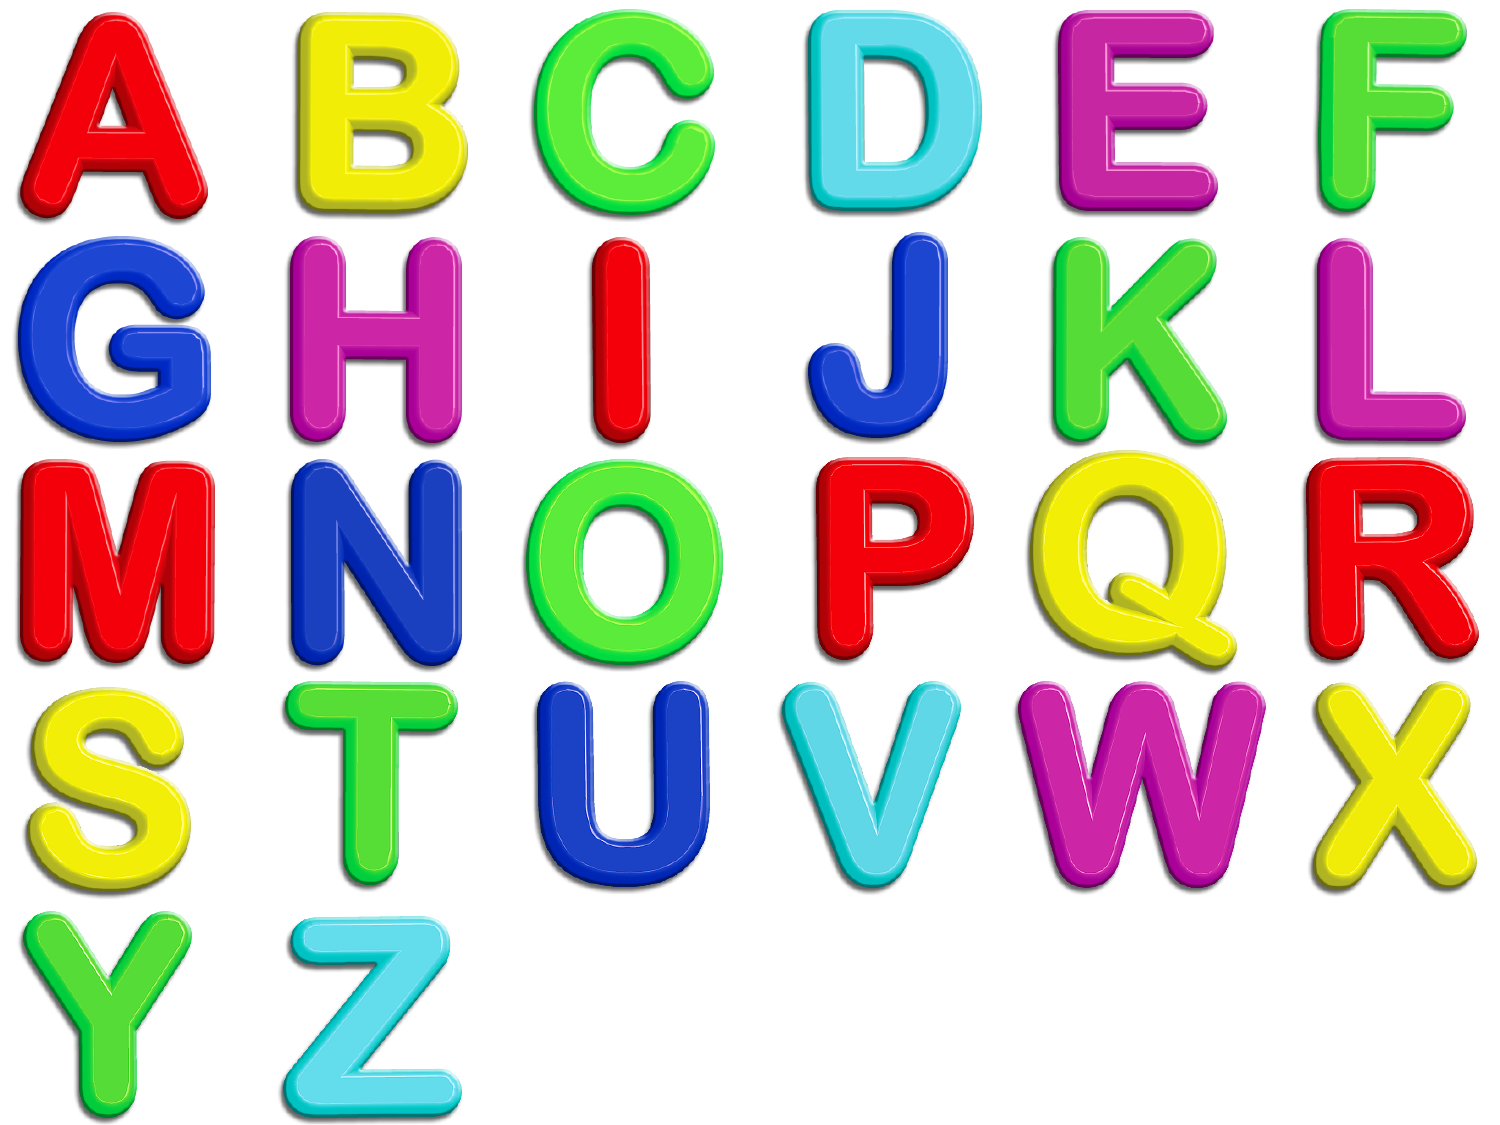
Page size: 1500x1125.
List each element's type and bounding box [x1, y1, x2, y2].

picture [768, 0, 994, 902]
picture [5, 0, 227, 1125]
picture [512, 0, 734, 901]
picture [270, 903, 474, 1125]
picture [1004, 224, 1278, 902]
picture [1045, 0, 1230, 223]
picture [272, 0, 479, 898]
picture [1293, 0, 1490, 902]
